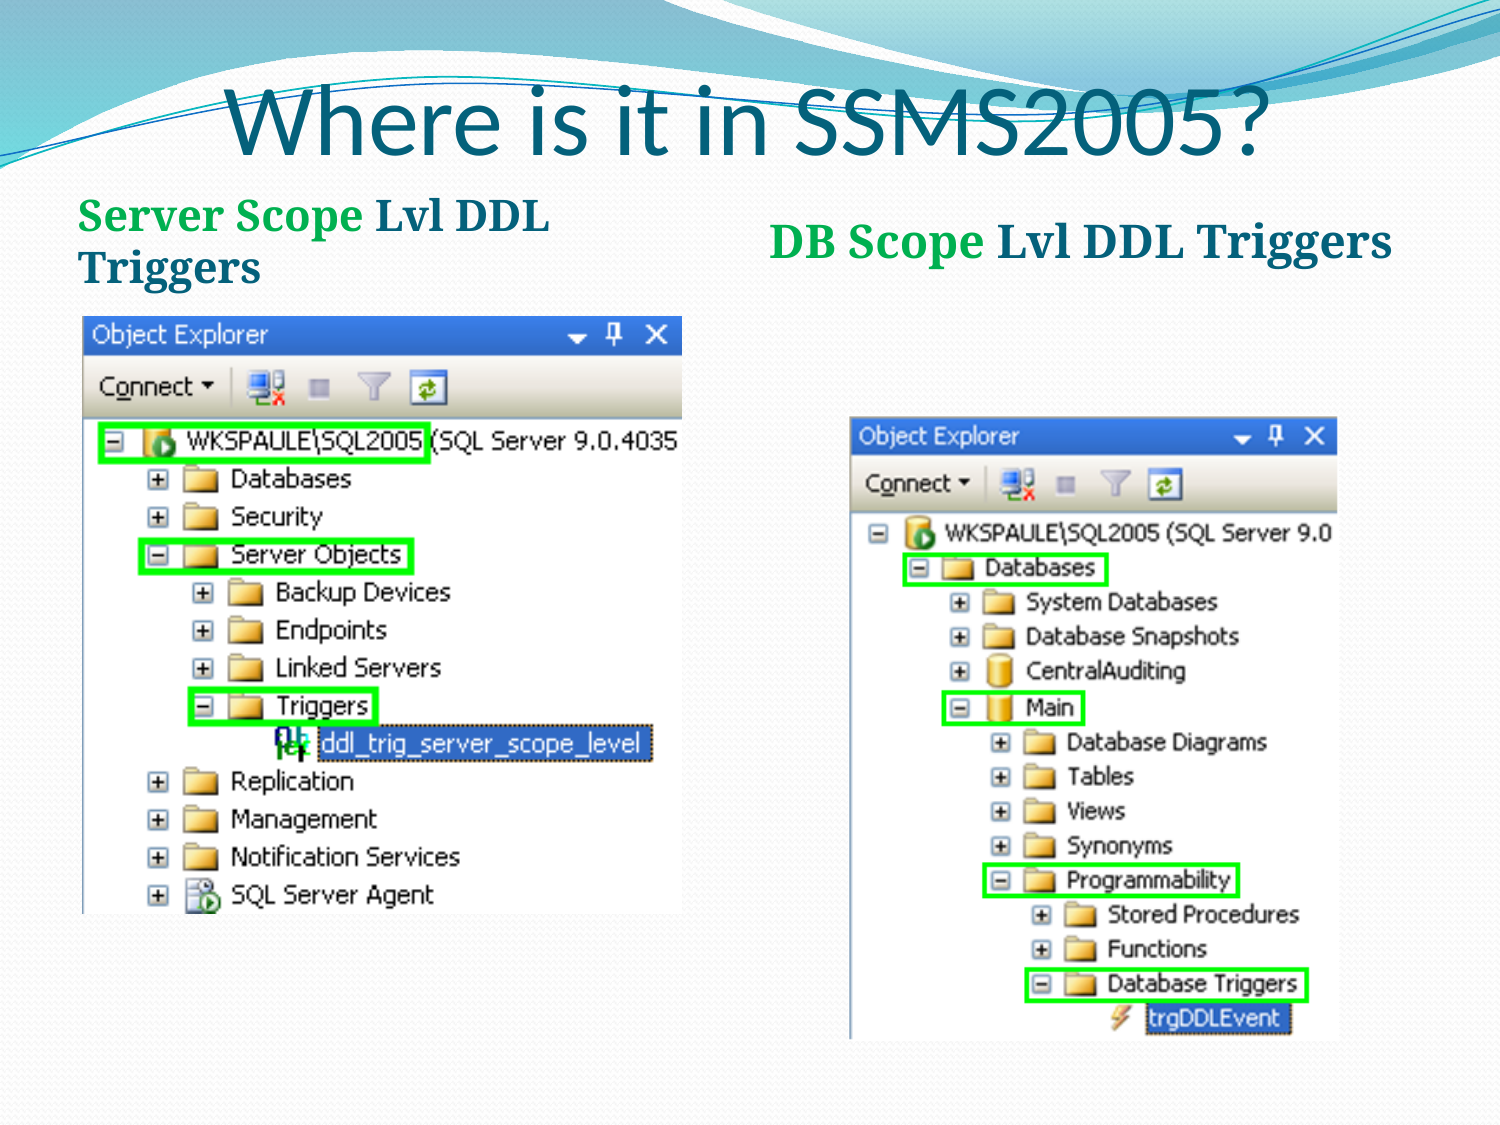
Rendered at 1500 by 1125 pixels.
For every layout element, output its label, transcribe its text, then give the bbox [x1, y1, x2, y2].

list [81, 316, 683, 915]
list DB Scope Lvl DDL Triggers [761, 187, 1425, 293]
title Where is it in SSMS2005? [75, 45, 1425, 176]
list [847, 415, 1339, 1041]
list Server Scope Lvl DDL Triggers [70, 187, 734, 293]
